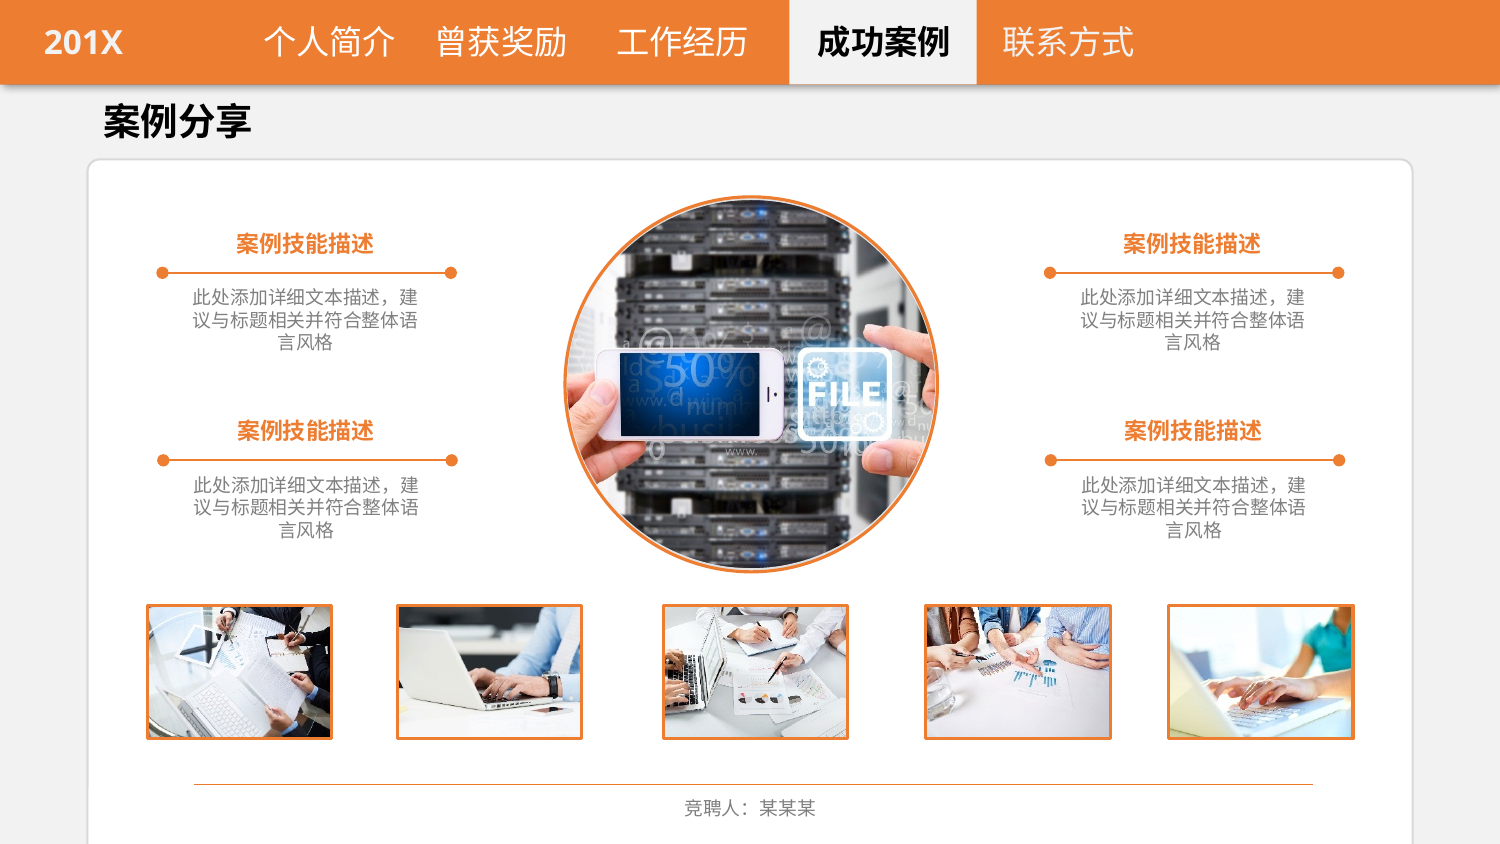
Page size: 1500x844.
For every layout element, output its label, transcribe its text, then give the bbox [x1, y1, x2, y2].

text_box 案例技能描述 [1108, 221, 1277, 264]
text_box 竞聘人：某某某 [669, 788, 831, 827]
text_box 工作经历 [601, 14, 764, 69]
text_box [564, 196, 938, 573]
text_box 案例技能描述 [1109, 409, 1278, 452]
text_box 此处添加详细文本描述，建议与标题相关并符合整体语言风格 [1060, 280, 1326, 361]
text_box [387, 596, 592, 760]
text_box 案例分享 [88, 97, 269, 151]
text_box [915, 596, 1120, 760]
text_box 个人简介 [248, 14, 412, 69]
text_box 案例技能描述 [222, 409, 391, 452]
text_box [787, 0, 979, 86]
text_box 成功案例 [803, 14, 966, 69]
text_box 此处添加详细文本描述，建议与标题相关并符合整体语言风格 [172, 280, 438, 361]
text_box 此处添加详细文本描述，建议与标题相关并符合整体语言风格 [1061, 468, 1327, 549]
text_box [137, 596, 342, 760]
text_box 案例技能描述 [221, 221, 390, 265]
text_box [653, 596, 858, 760]
text_box [0, 0, 787, 86]
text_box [1158, 596, 1363, 760]
text_box 联系方式 [987, 14, 1151, 69]
text_box [979, 0, 1500, 86]
text_box 此处添加详细文本描述，建议与标题相关并符合整体语言风格 [173, 468, 439, 549]
text_box 201X [29, 14, 139, 69]
text_box 曾获奖励 [419, 14, 583, 70]
